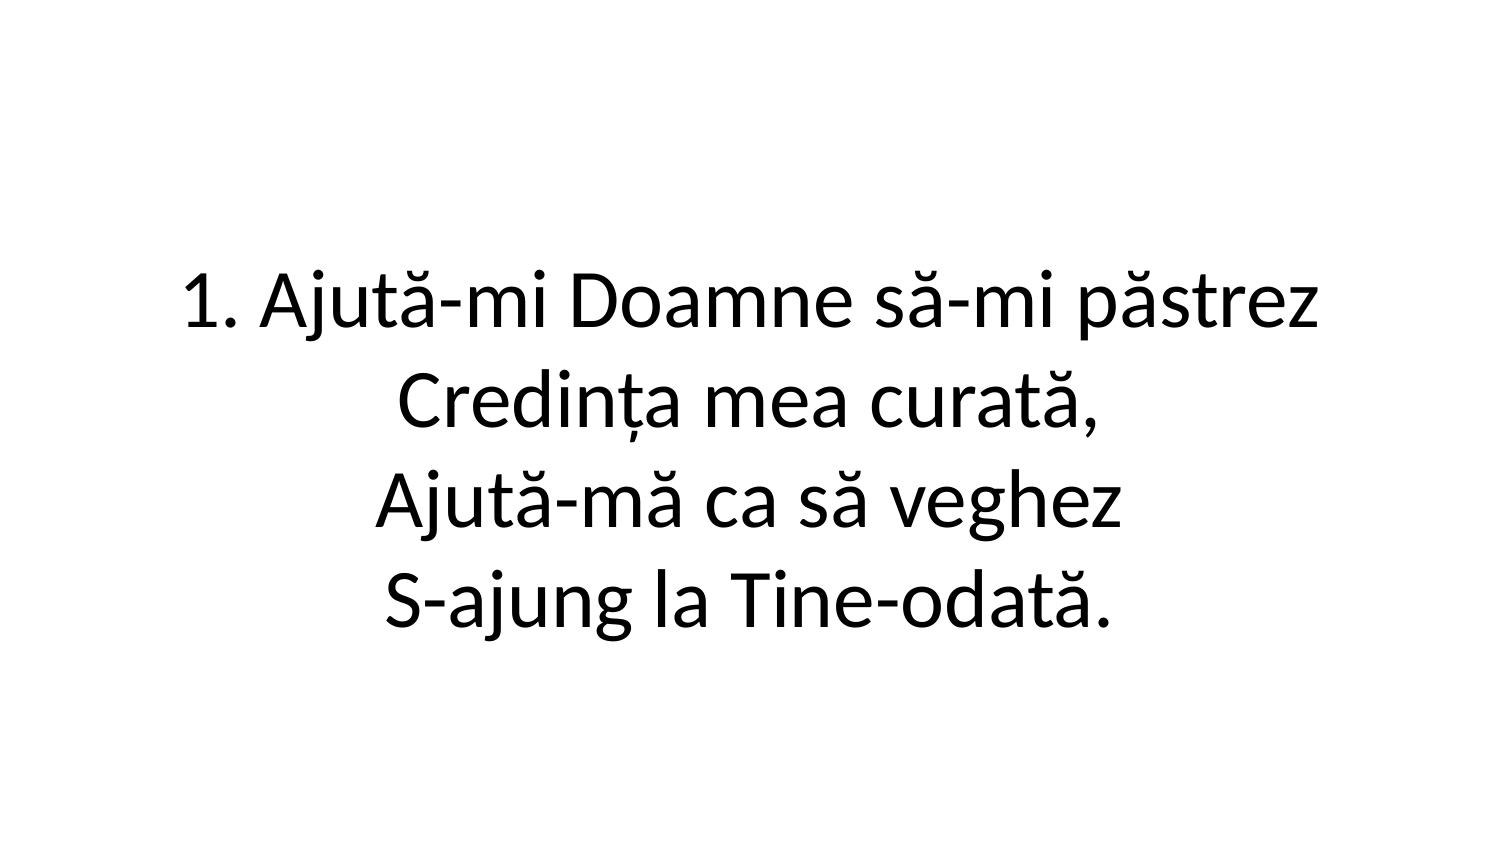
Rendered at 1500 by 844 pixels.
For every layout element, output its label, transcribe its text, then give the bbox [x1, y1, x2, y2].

text_box 1. Ajută-mi Doamne să-mi păstrez Credința mea curată, Ajută-mă ca să veghez S-ajung la Tine-odată. [163, 192, 1337, 652]
